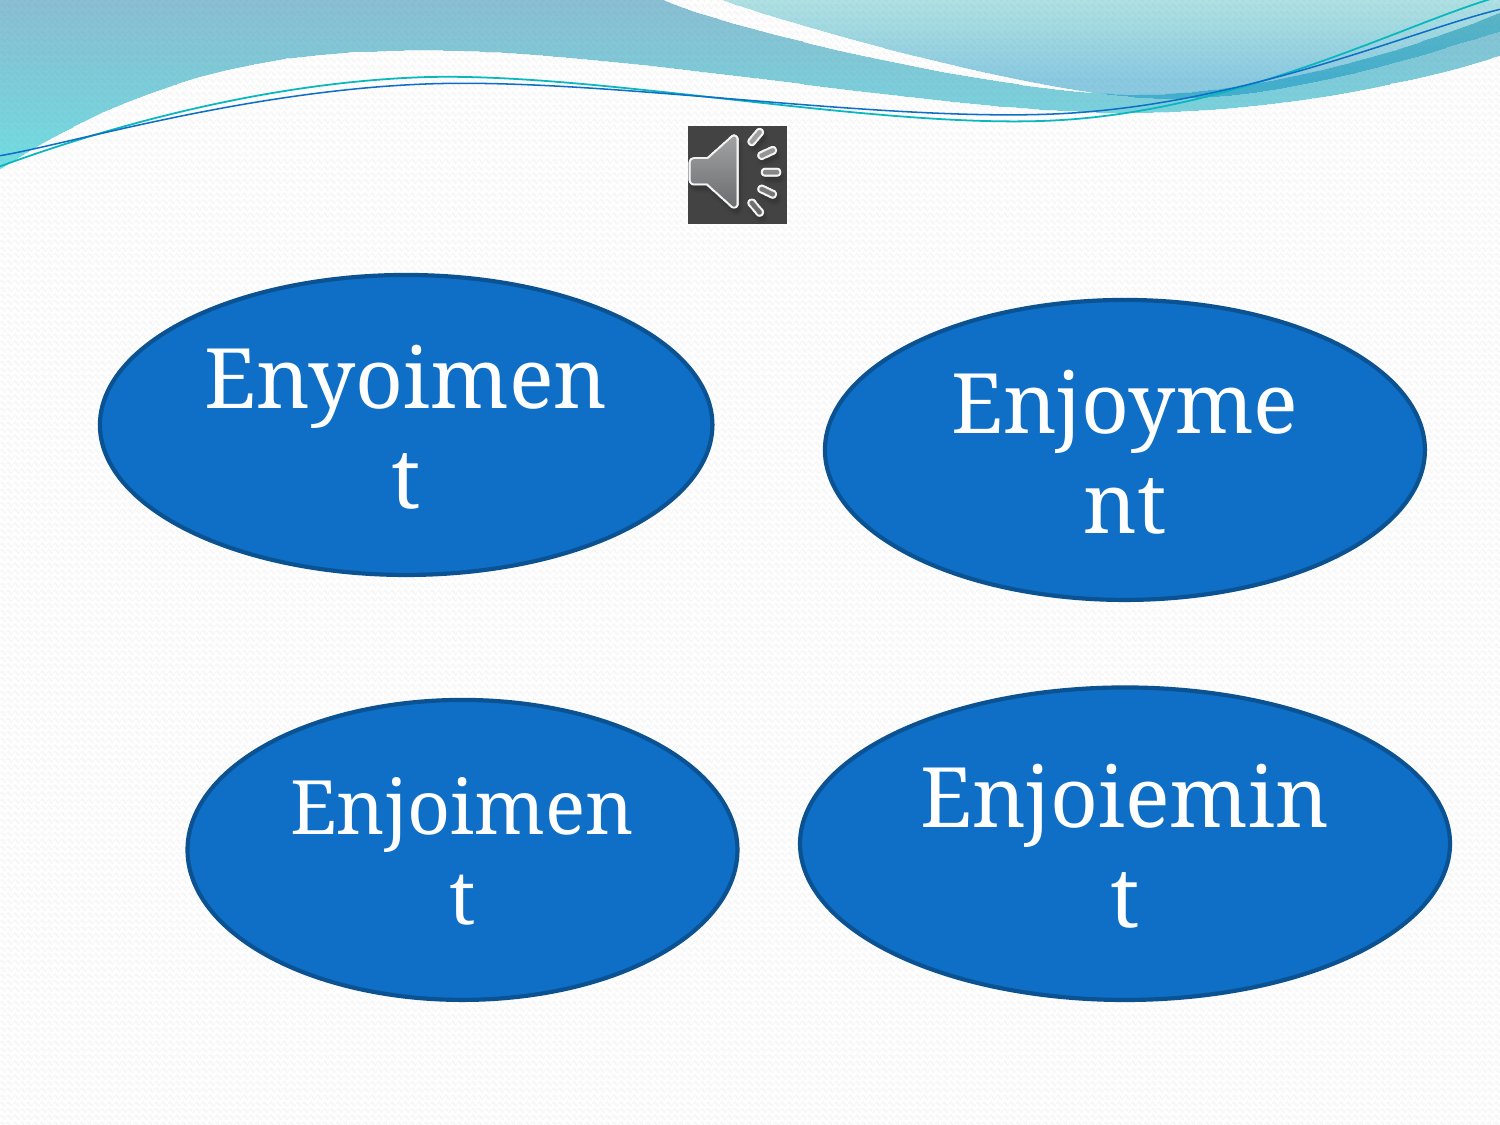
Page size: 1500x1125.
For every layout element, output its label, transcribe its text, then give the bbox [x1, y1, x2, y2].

picture [687, 124, 788, 226]
text_box Enjoiment [185, 697, 740, 1003]
text_box Enjoiemint [797, 685, 1453, 1003]
text_box Enjoyment [822, 297, 1428, 603]
text_box Enyoiment [97, 272, 715, 578]
